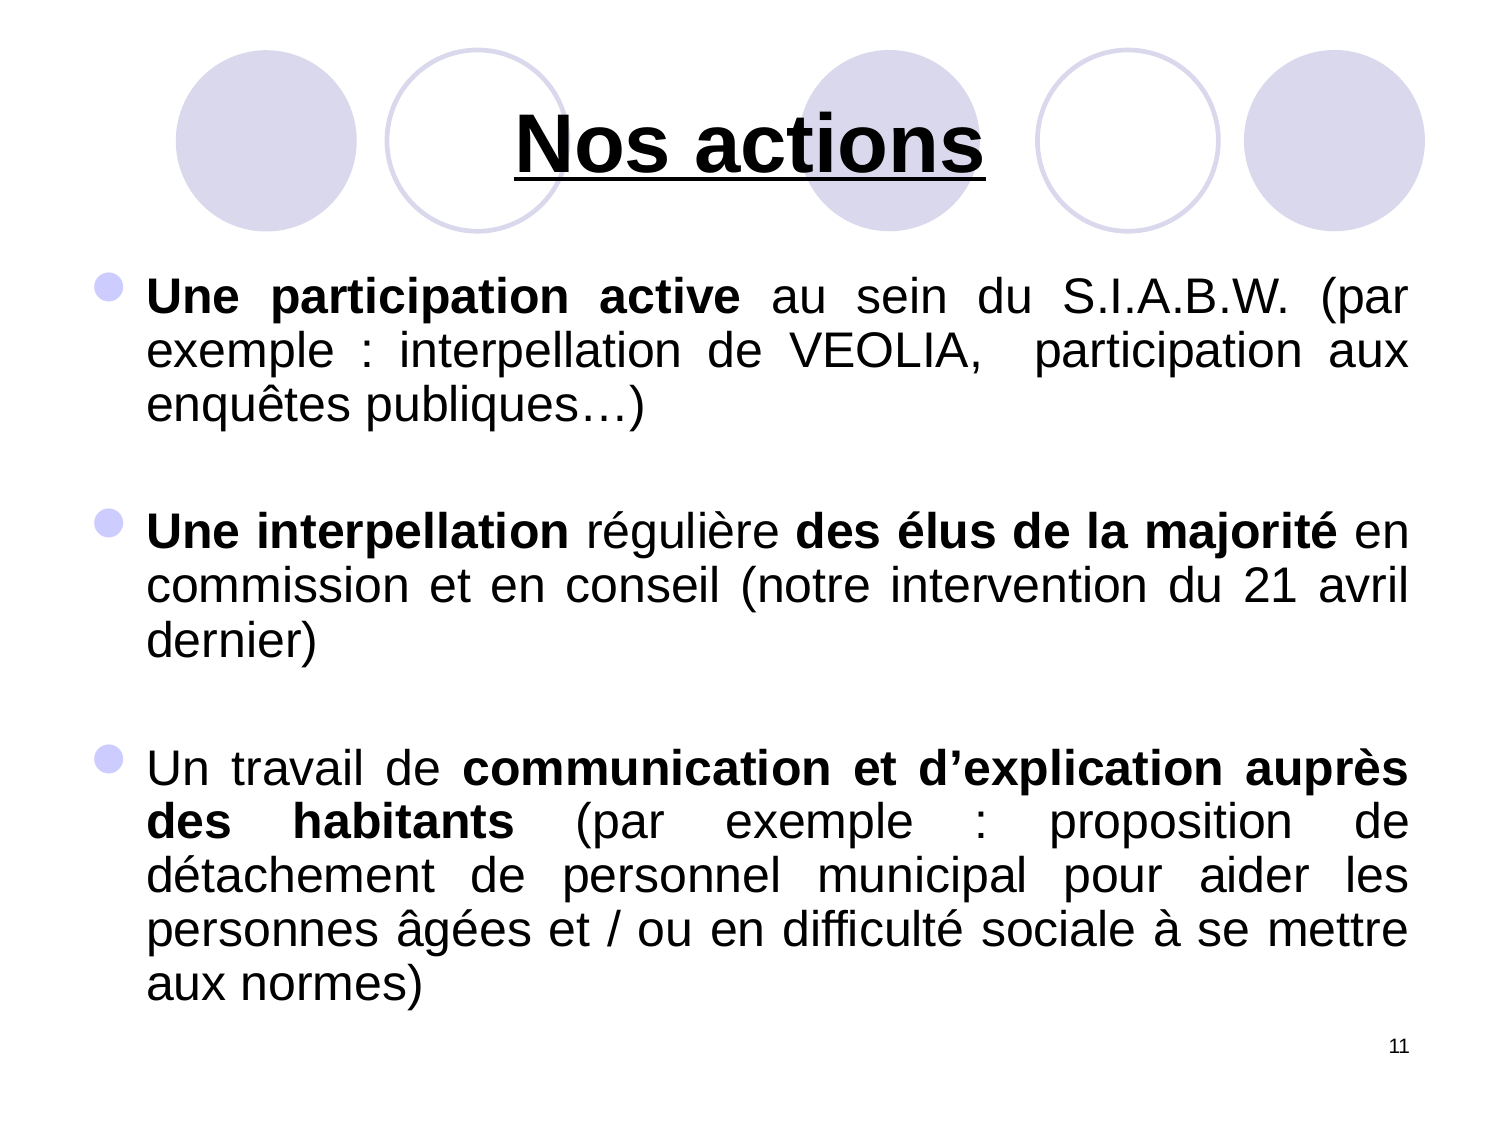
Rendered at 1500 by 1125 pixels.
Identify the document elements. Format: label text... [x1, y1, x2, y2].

title Nos actions [74, 44, 1426, 233]
list Une participation active au sein du S.I.A.B.W. (par exemple : interpellation de VEOLIA, participation aux enquêtes publiques…) Une interpellation régulière des élus de la majorité en commission et en conseil (notre intervention du 21 avril dernier) Un travail de communication et d’explication auprès des habitants (par exemple : proposition de détachement de personnel municipal pour aider les personnes âgées et / ou en difficulté sociale à se mettre aux normes) [74, 262, 1426, 1006]
slide_number 11 [1074, 1024, 1426, 1101]
